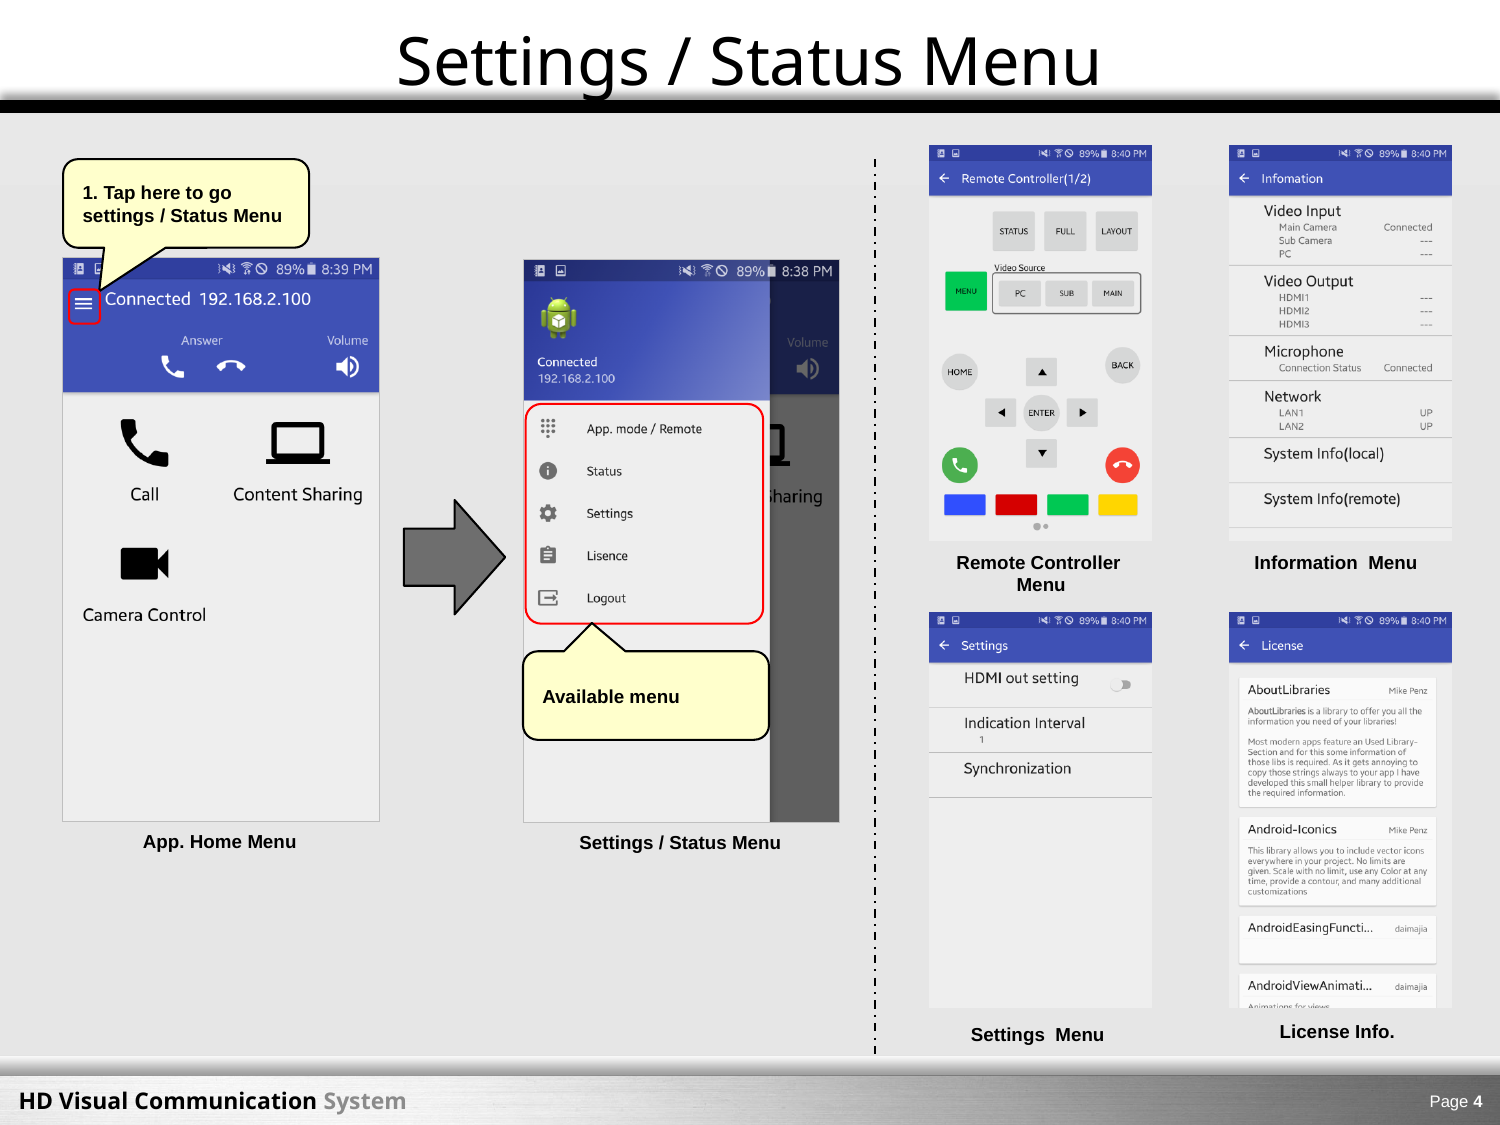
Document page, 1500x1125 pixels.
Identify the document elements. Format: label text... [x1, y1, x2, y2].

text_box Information Menu [1224, 543, 1447, 581]
picture [929, 145, 1152, 541]
text_box Settings Menu [926, 1015, 1149, 1053]
picture [929, 612, 1152, 1008]
text_box Remote Controller Menu [930, 547, 1152, 603]
picture [522, 258, 840, 823]
picture [1229, 612, 1452, 1008]
text_box App. Home Menu [61, 828, 378, 860]
picture [62, 257, 380, 822]
picture [1229, 145, 1452, 541]
picture [0, 1076, 1500, 1125]
text_box Settings / Status Menu [521, 831, 839, 861]
text_box Settings / Status Menu [0, 9, 1500, 108]
text_box Page 3 [1322, 1083, 1498, 1125]
text_box 1. Tap here to go settings / Status Menu [63, 159, 310, 256]
text_box License Info. [1226, 1012, 1448, 1050]
text_box [403, 499, 506, 615]
